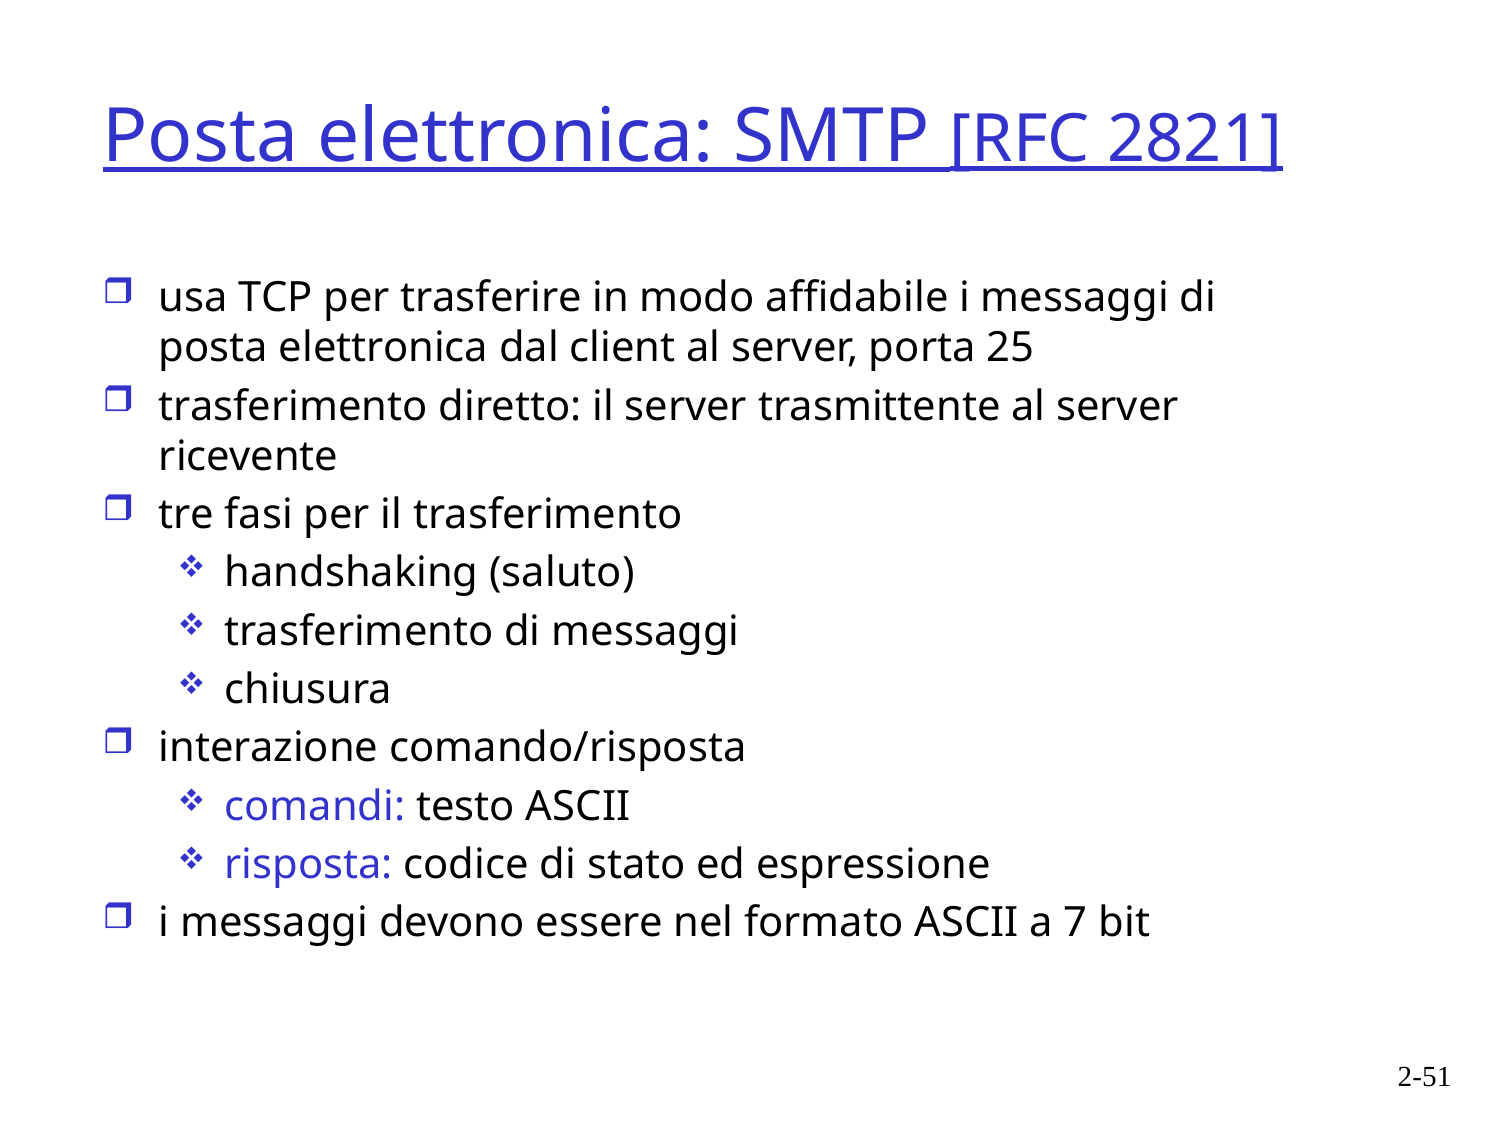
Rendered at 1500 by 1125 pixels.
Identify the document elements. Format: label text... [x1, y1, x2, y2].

slide_number 2-51 [1362, 1049, 1467, 1125]
title Posta elettronica: SMTP [RFC 2821] [87, 37, 1363, 226]
list usa TCP per trasferire in modo affidabile i messaggi di posta elettronica dal client al server, porta 25 trasferimento diretto: il server trasmittente al server ricevente tre fasi per il trasferimento handshaking (saluto) trasferimento di messaggi chiusura interazione comando/risposta comandi: testo ASCII risposta: codice di stato ed espressione i messaggi devono essere nel formato ASCII a 7 bit [87, 262, 1290, 1026]
